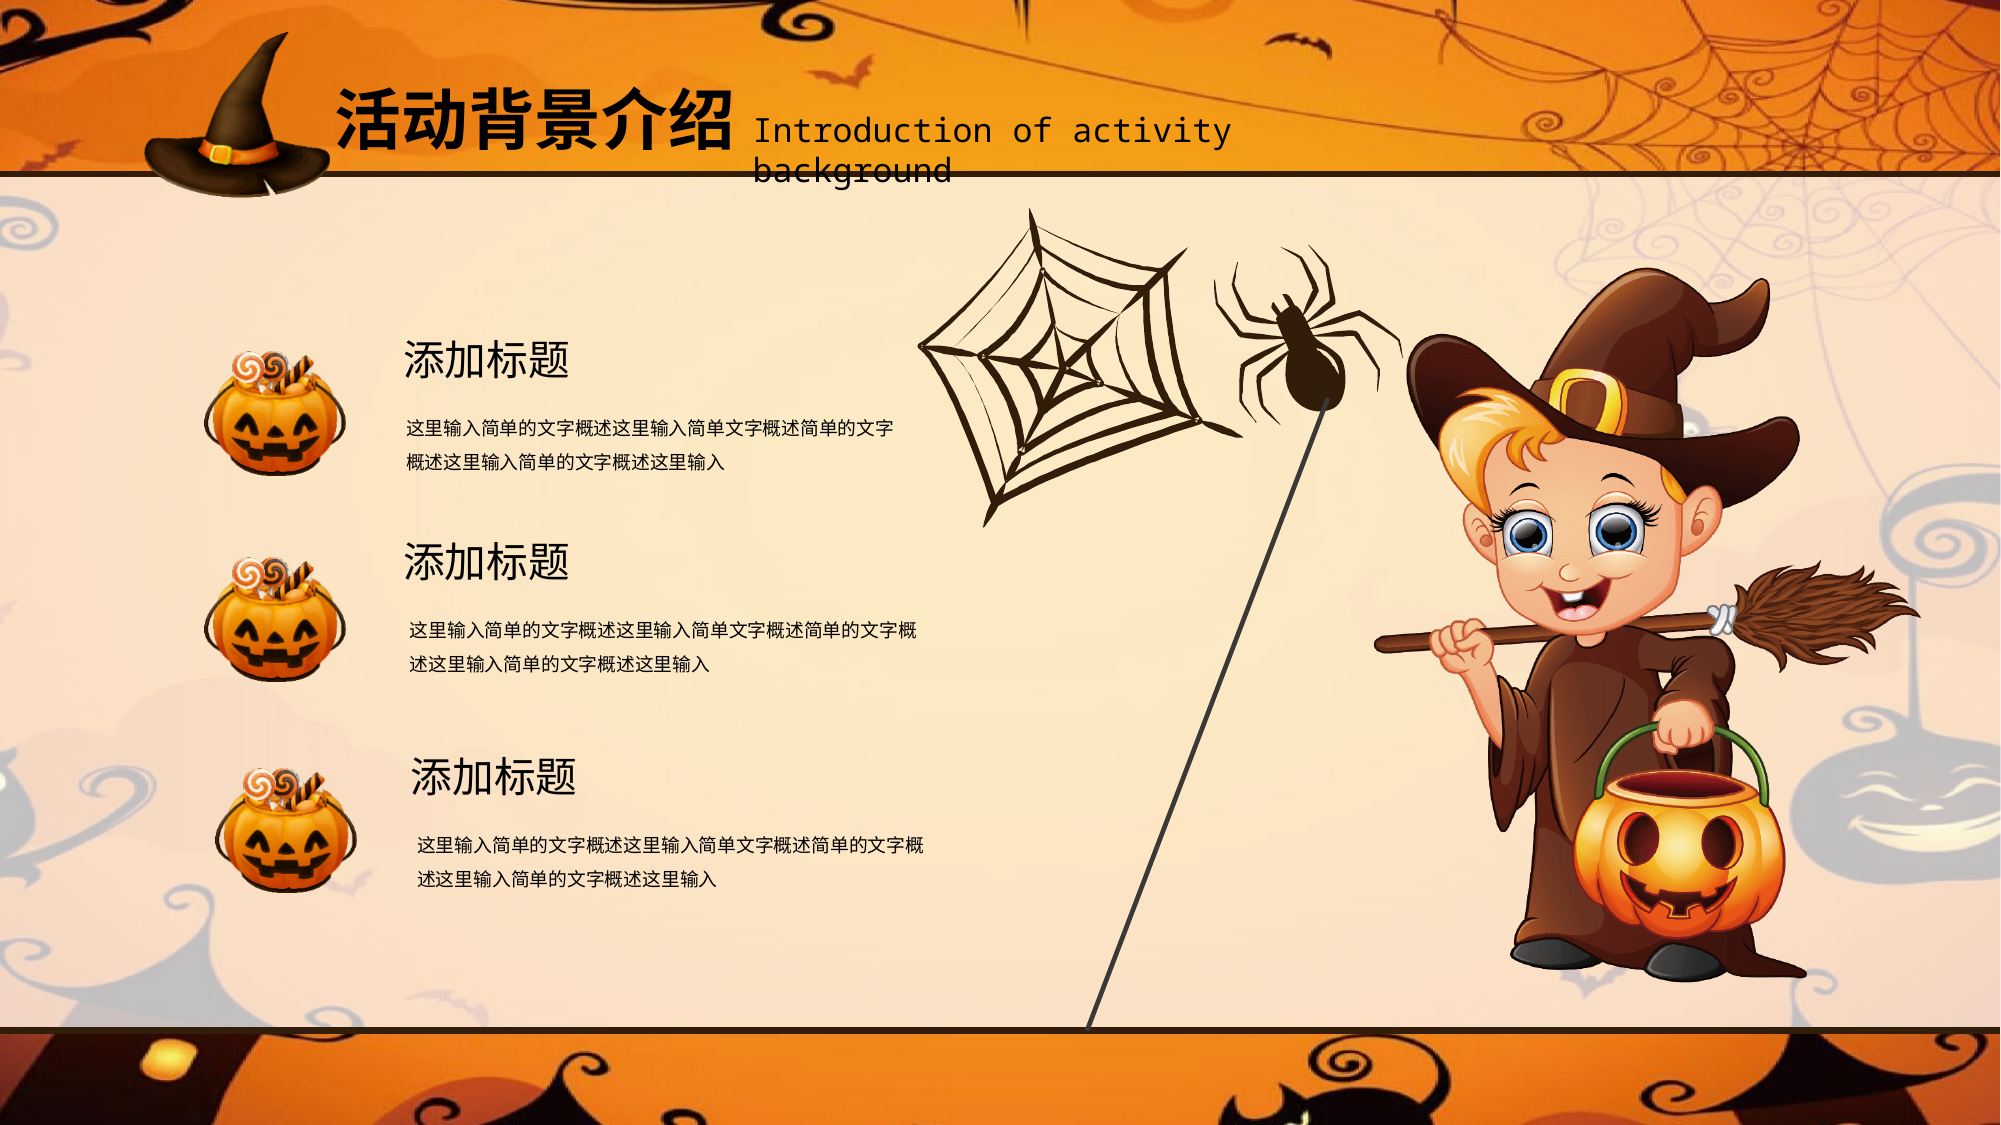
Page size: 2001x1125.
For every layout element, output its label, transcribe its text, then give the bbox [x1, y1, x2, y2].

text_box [387, 527, 917, 684]
text_box 活动背景介绍 [330, 63, 752, 167]
text_box Introduction of activity background [737, 101, 1408, 197]
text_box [394, 743, 917, 899]
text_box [917, 208, 1403, 1031]
text_box [0, 173, 2000, 1032]
picture [204, 548, 346, 684]
picture [204, 342, 346, 478]
picture [215, 759, 357, 895]
picture [0, 0, 2001, 1125]
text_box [387, 325, 917, 482]
picture [1403, 234, 1943, 995]
